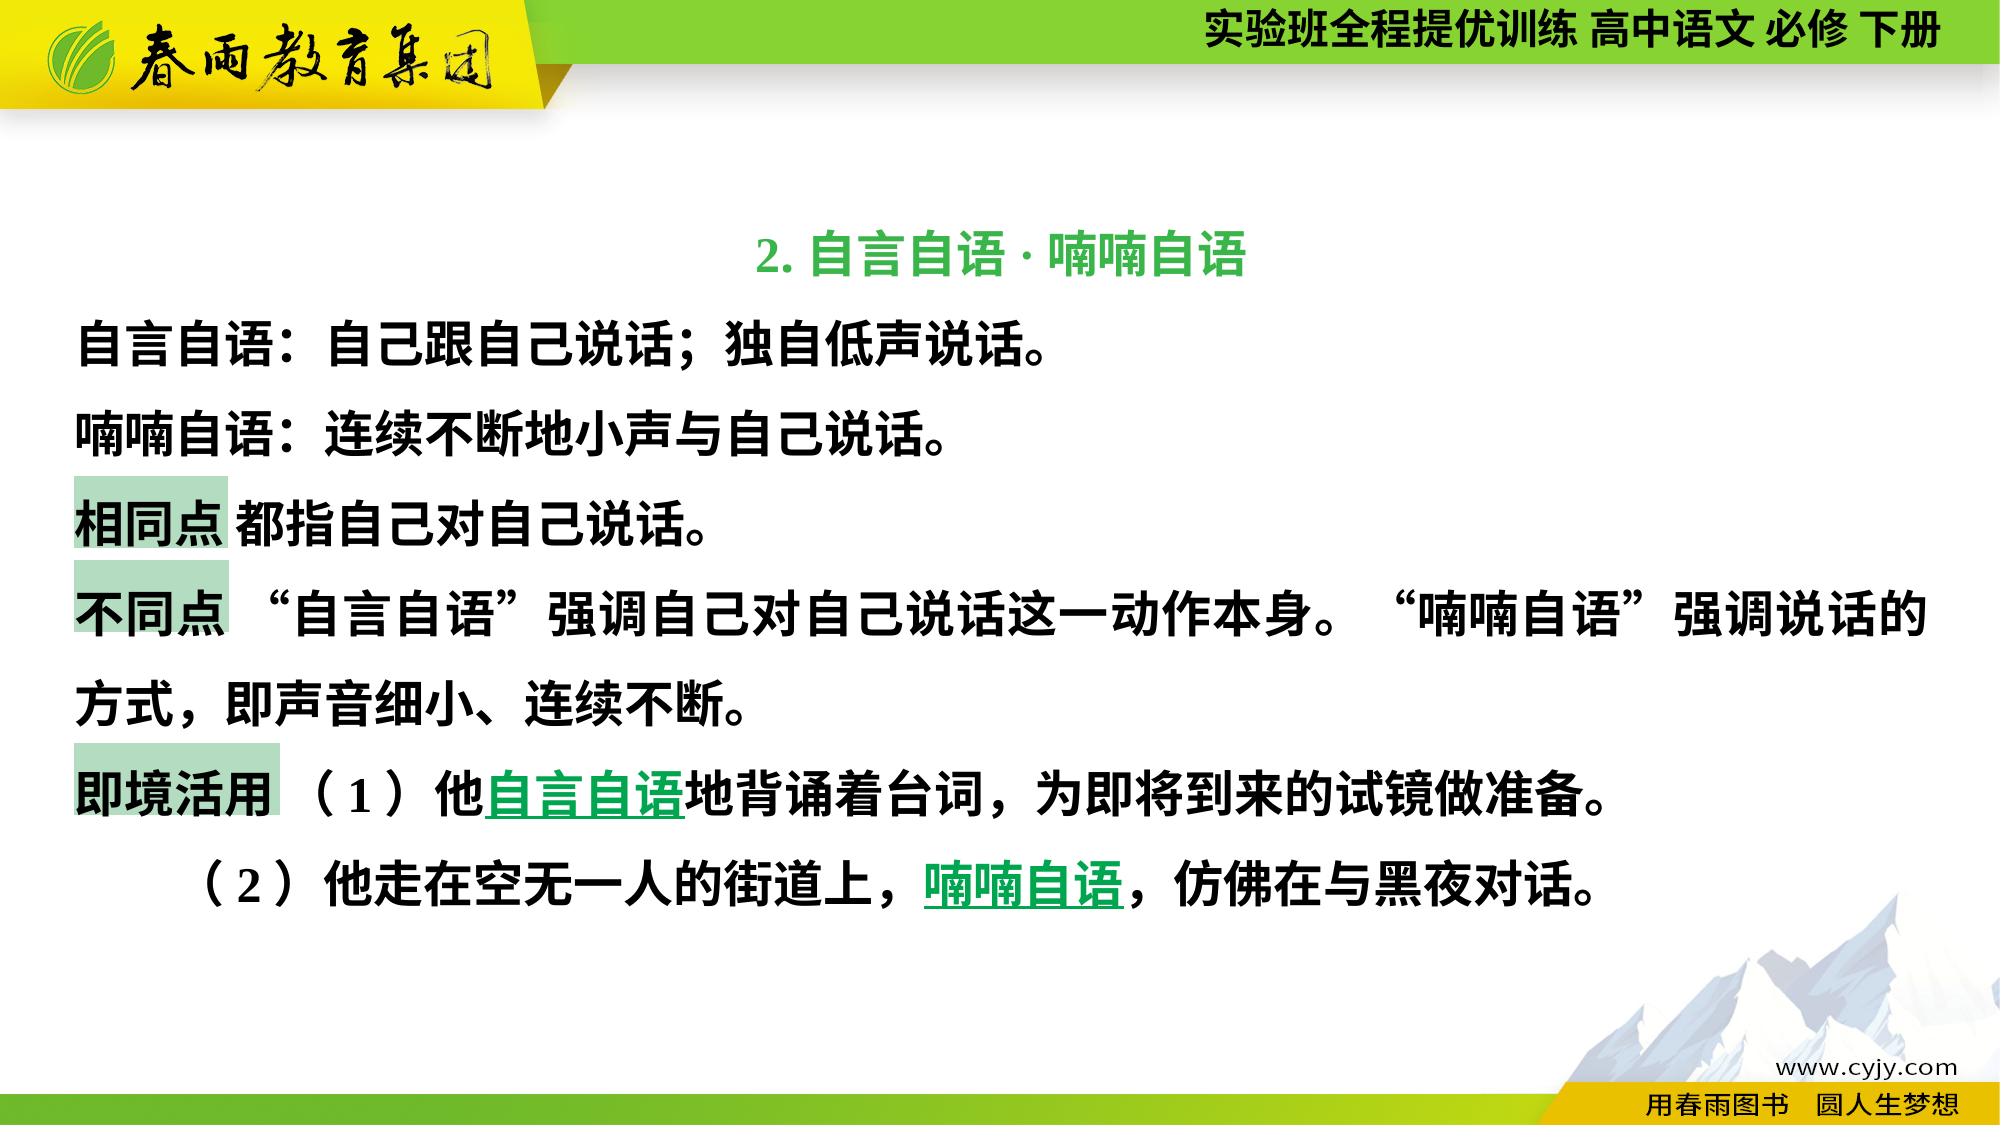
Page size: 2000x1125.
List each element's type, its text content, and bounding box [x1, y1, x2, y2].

picture [0, 0, 2000, 1125]
list 2.自言自语·喃喃自语 自言自语：自己跟自己说话；独自低声说话。 喃喃自语：连续不断地小声与自己说话。 相同点 都指自己对自己说话。 不同点 “自言自语”强调自己对自己说话这一动作本身。“喃喃自语”强调说话的方式，即声音细小、连续不断。 即境活用 （1）他自言自语地背诵着台词，为即将到来的试镜做准备。 （2）他走在空无一人的街道上，喃喃自语，仿佛在与黑夜对话。 [59, 184, 1944, 927]
